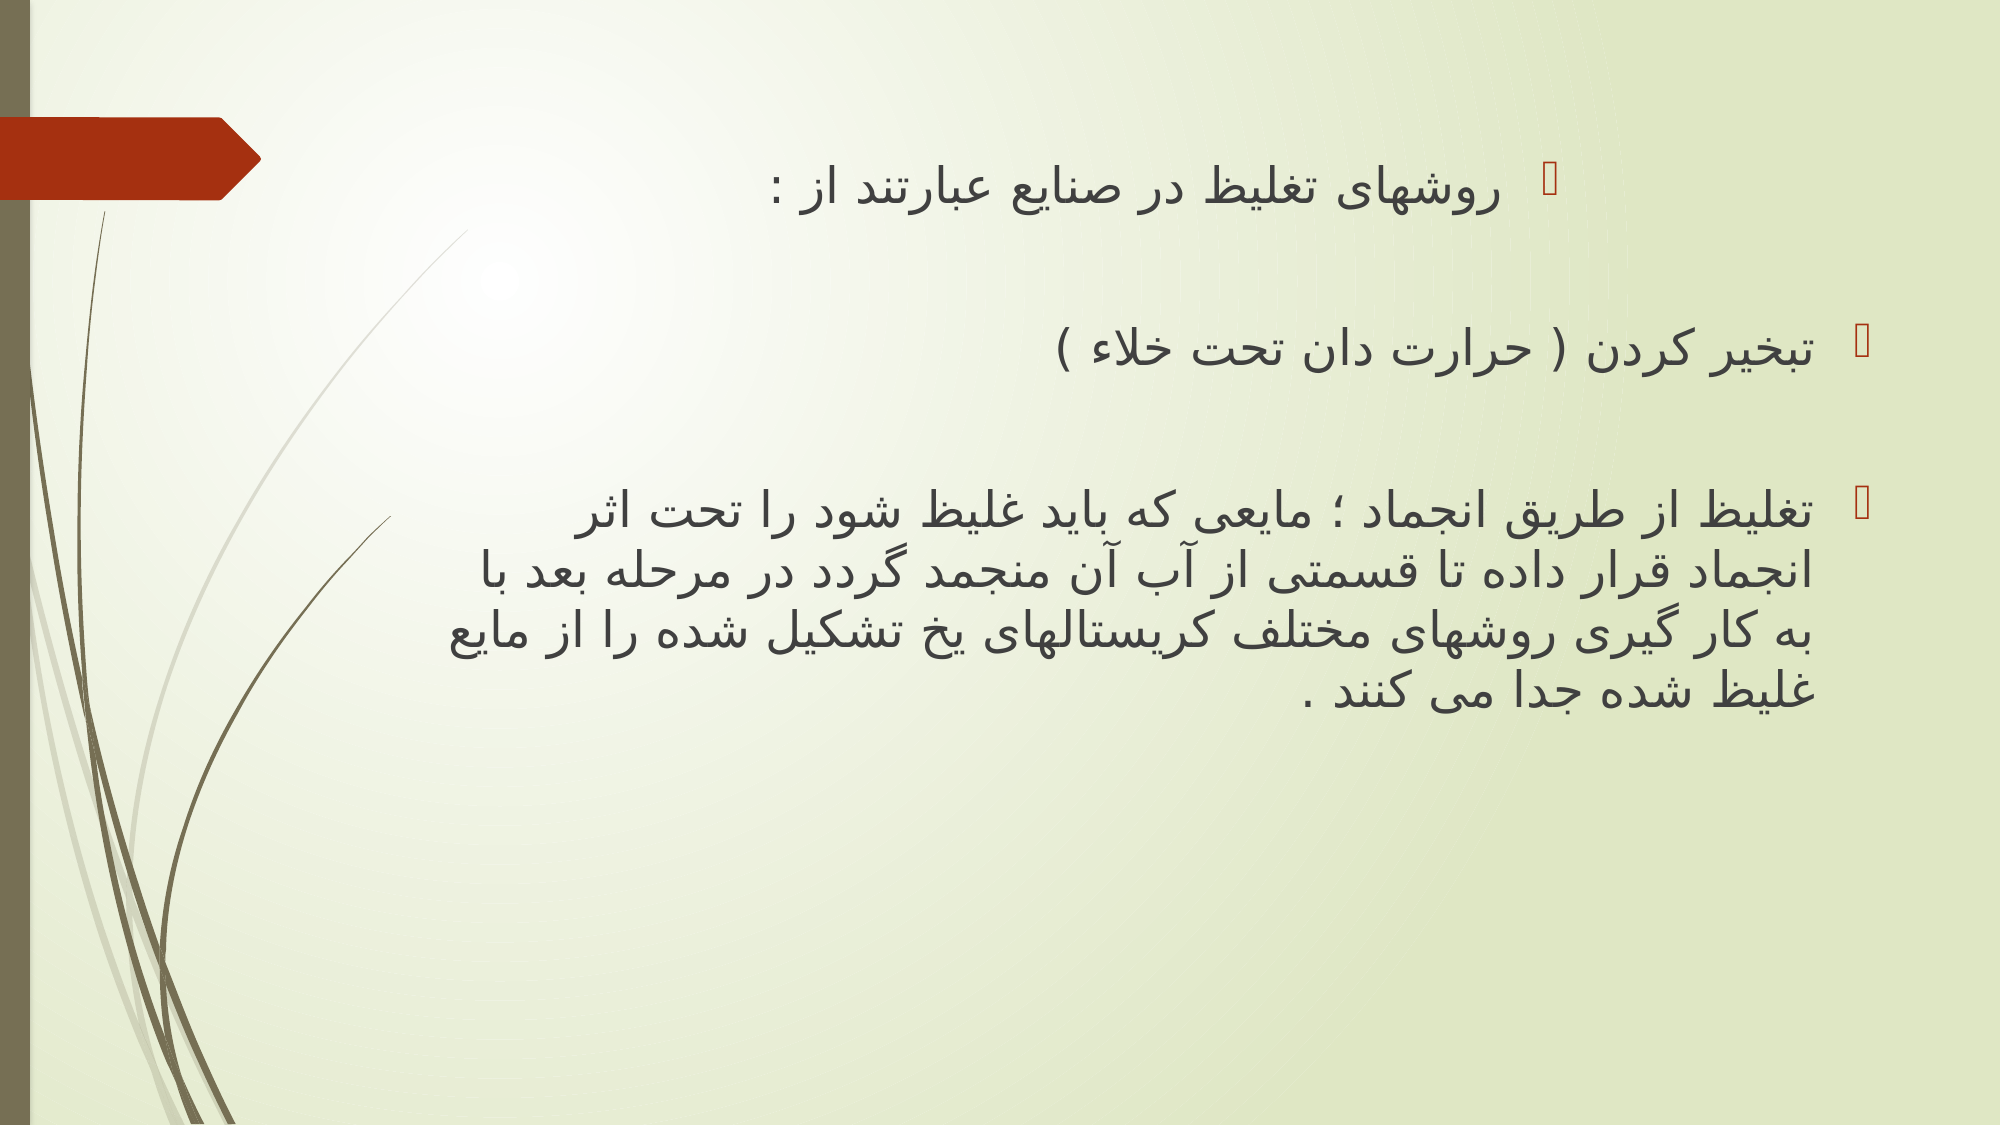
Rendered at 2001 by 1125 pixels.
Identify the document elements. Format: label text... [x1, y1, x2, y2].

list روشهای تغلیظ در صنایع عبارتند از : تبخیر کردن ( حرارت دان تحت خلاء ) تغلیظ از طریق انجماد ؛ مایعی که باید غلیظ شود را تحت اثر انجماد قرار داده تا قسمتی از آب آن منجمد گردد در مرحله بعد با به کار گیری روشهای مختلف کریستالهای یخ تشکیل شده را از مایع غلیظ شده جدا می کنند . [424, 146, 1888, 767]
